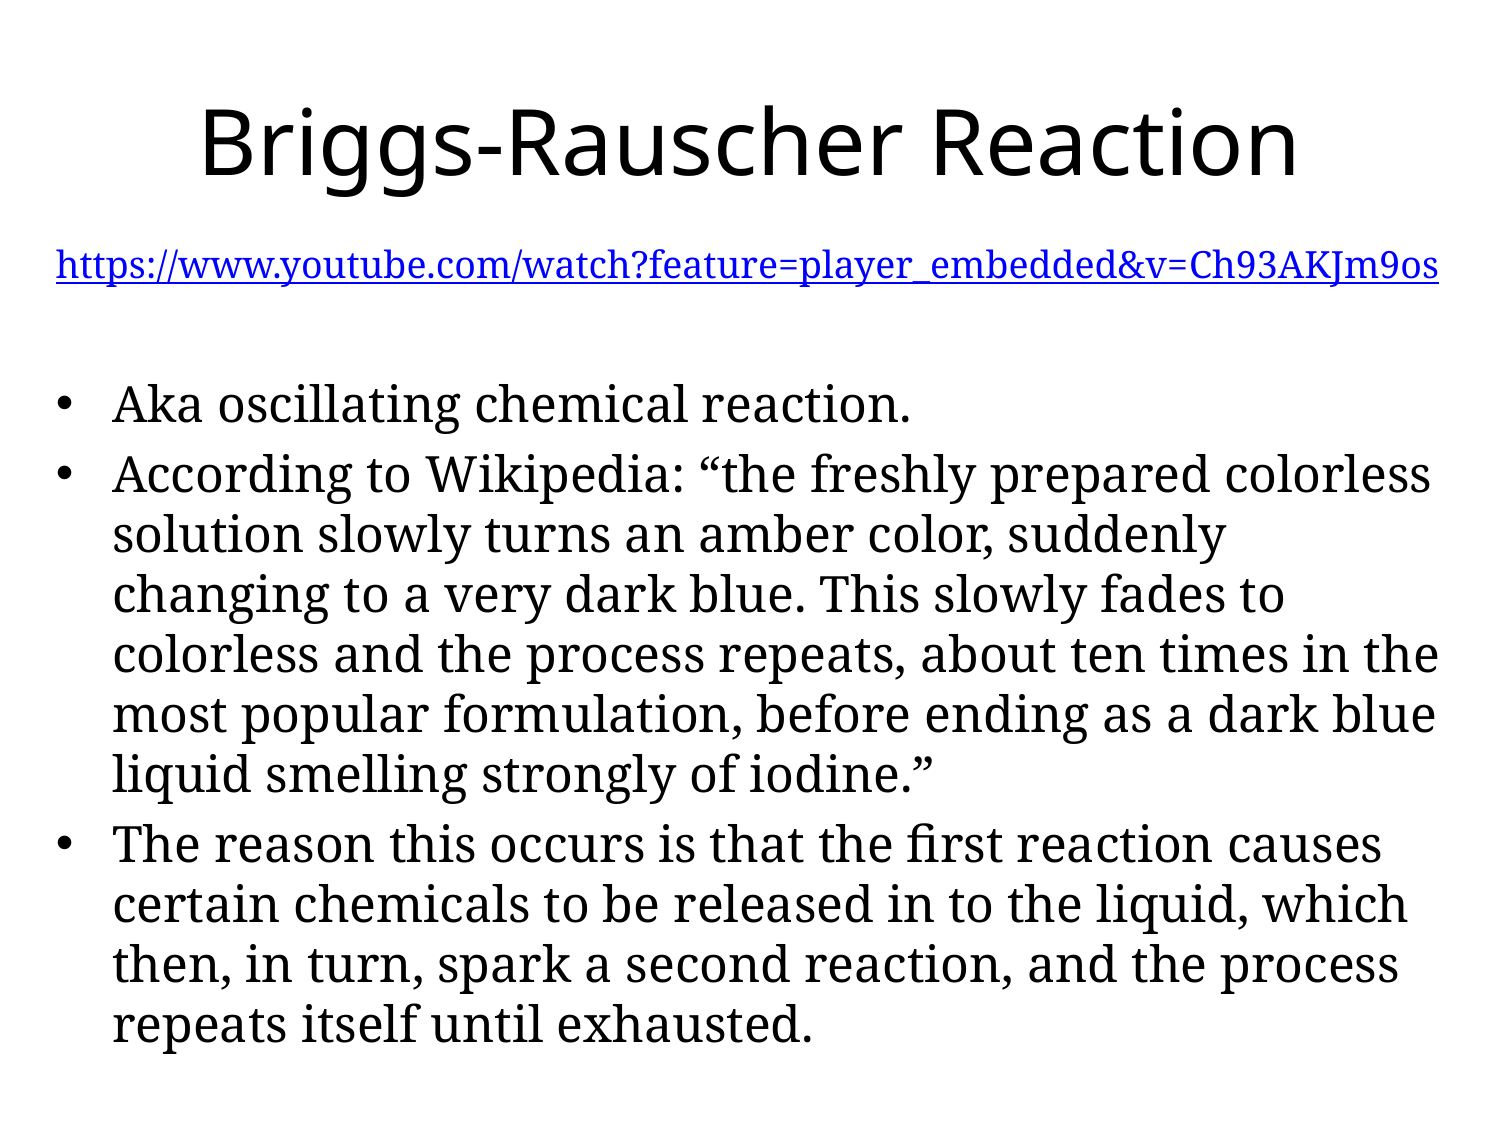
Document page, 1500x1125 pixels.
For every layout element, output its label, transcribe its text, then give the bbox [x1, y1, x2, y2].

title Briggs-Rauscher Reaction [75, 45, 1425, 233]
list https://www.youtube.com/watch?feature=player_embedded&v=Ch93AKJm9os Aka oscillating chemical reaction. According to Wikipedia: “the freshly prepared colorless solution slowly turns an amber color, suddenly changing to a very dark blue. This slowly fades to colorless and the process repeats, about ten times in the most popular formulation, before ending as a dark blue liquid smelling strongly of iodine.” The reason this occurs is that the first reaction causes certain chemicals to be released in to the liquid, which then, in turn, spark a second reaction, and the process repeats itself until exhausted. [40, 233, 1459, 977]
